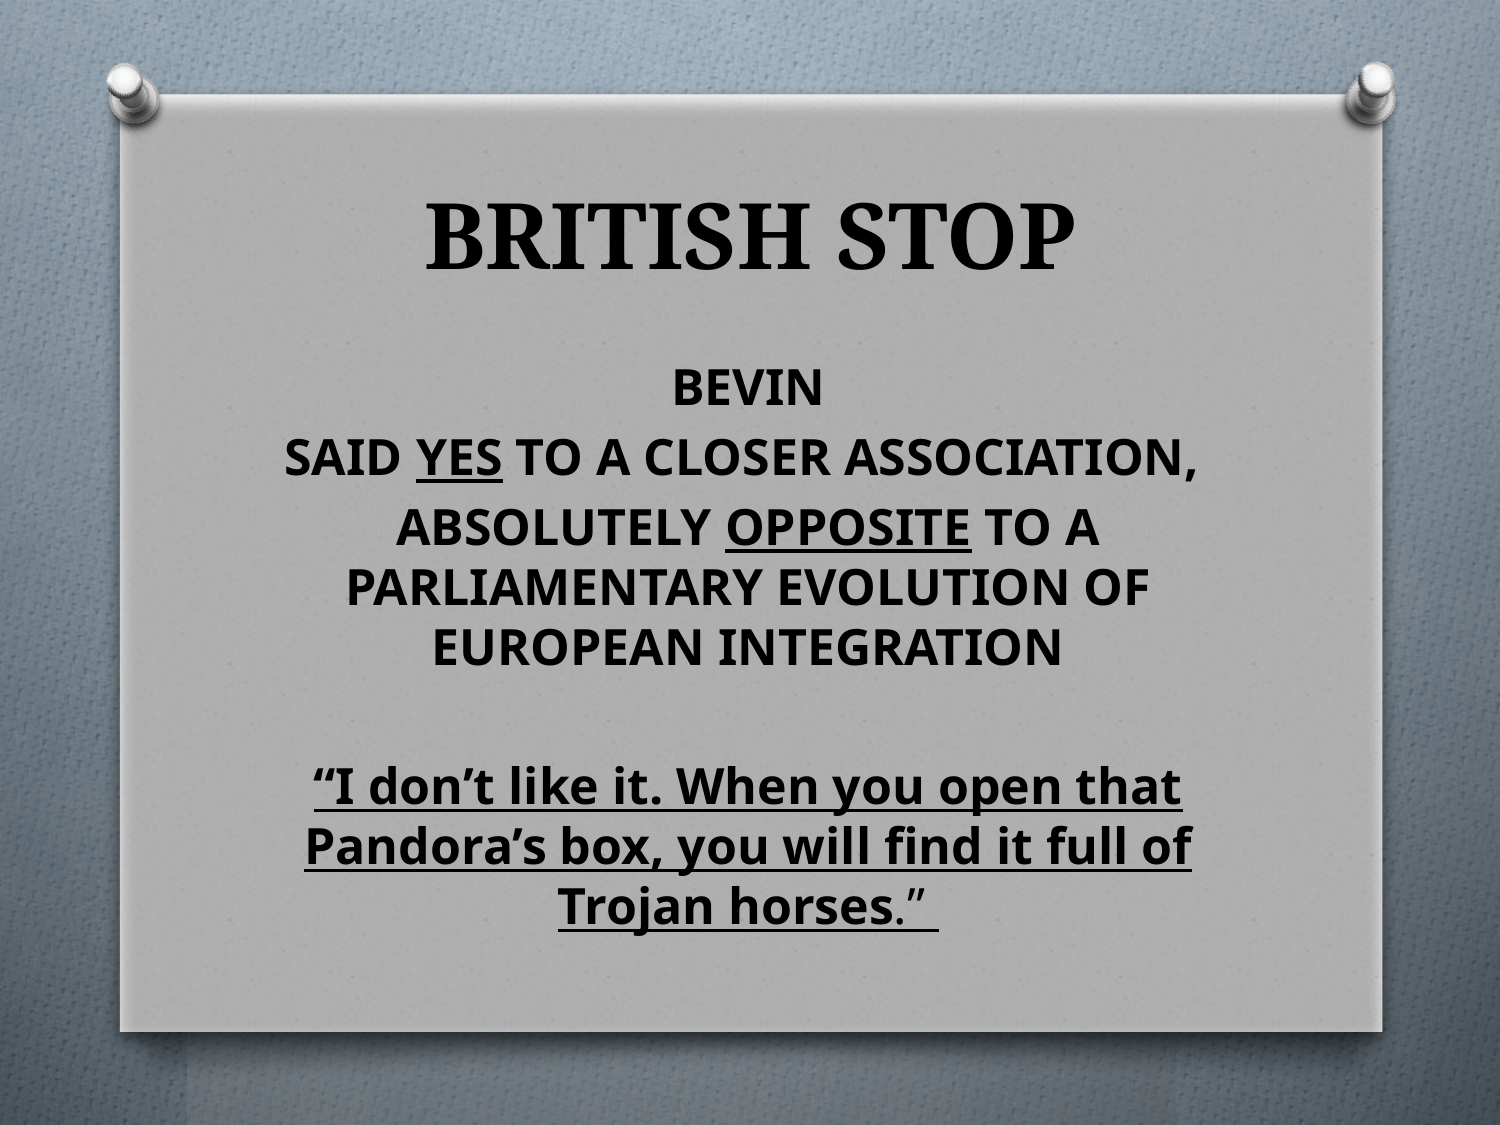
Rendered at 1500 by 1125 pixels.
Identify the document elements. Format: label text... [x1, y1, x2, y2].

picture [1317, 35, 1439, 156]
title BRITISH STOP [179, 134, 1323, 332]
list BEVIN SAID YES TO A CLOSER ASSOCIATION, ABSOLUTELY OPPOSITE TO A PARLIAMENTARY EVOLUTION OF EUROPEAN INTEGRATION “I don’t like it. When you open that Pandora’s box, you will find it full of Trojan horses.” [240, 347, 1257, 939]
picture [75, 29, 198, 153]
